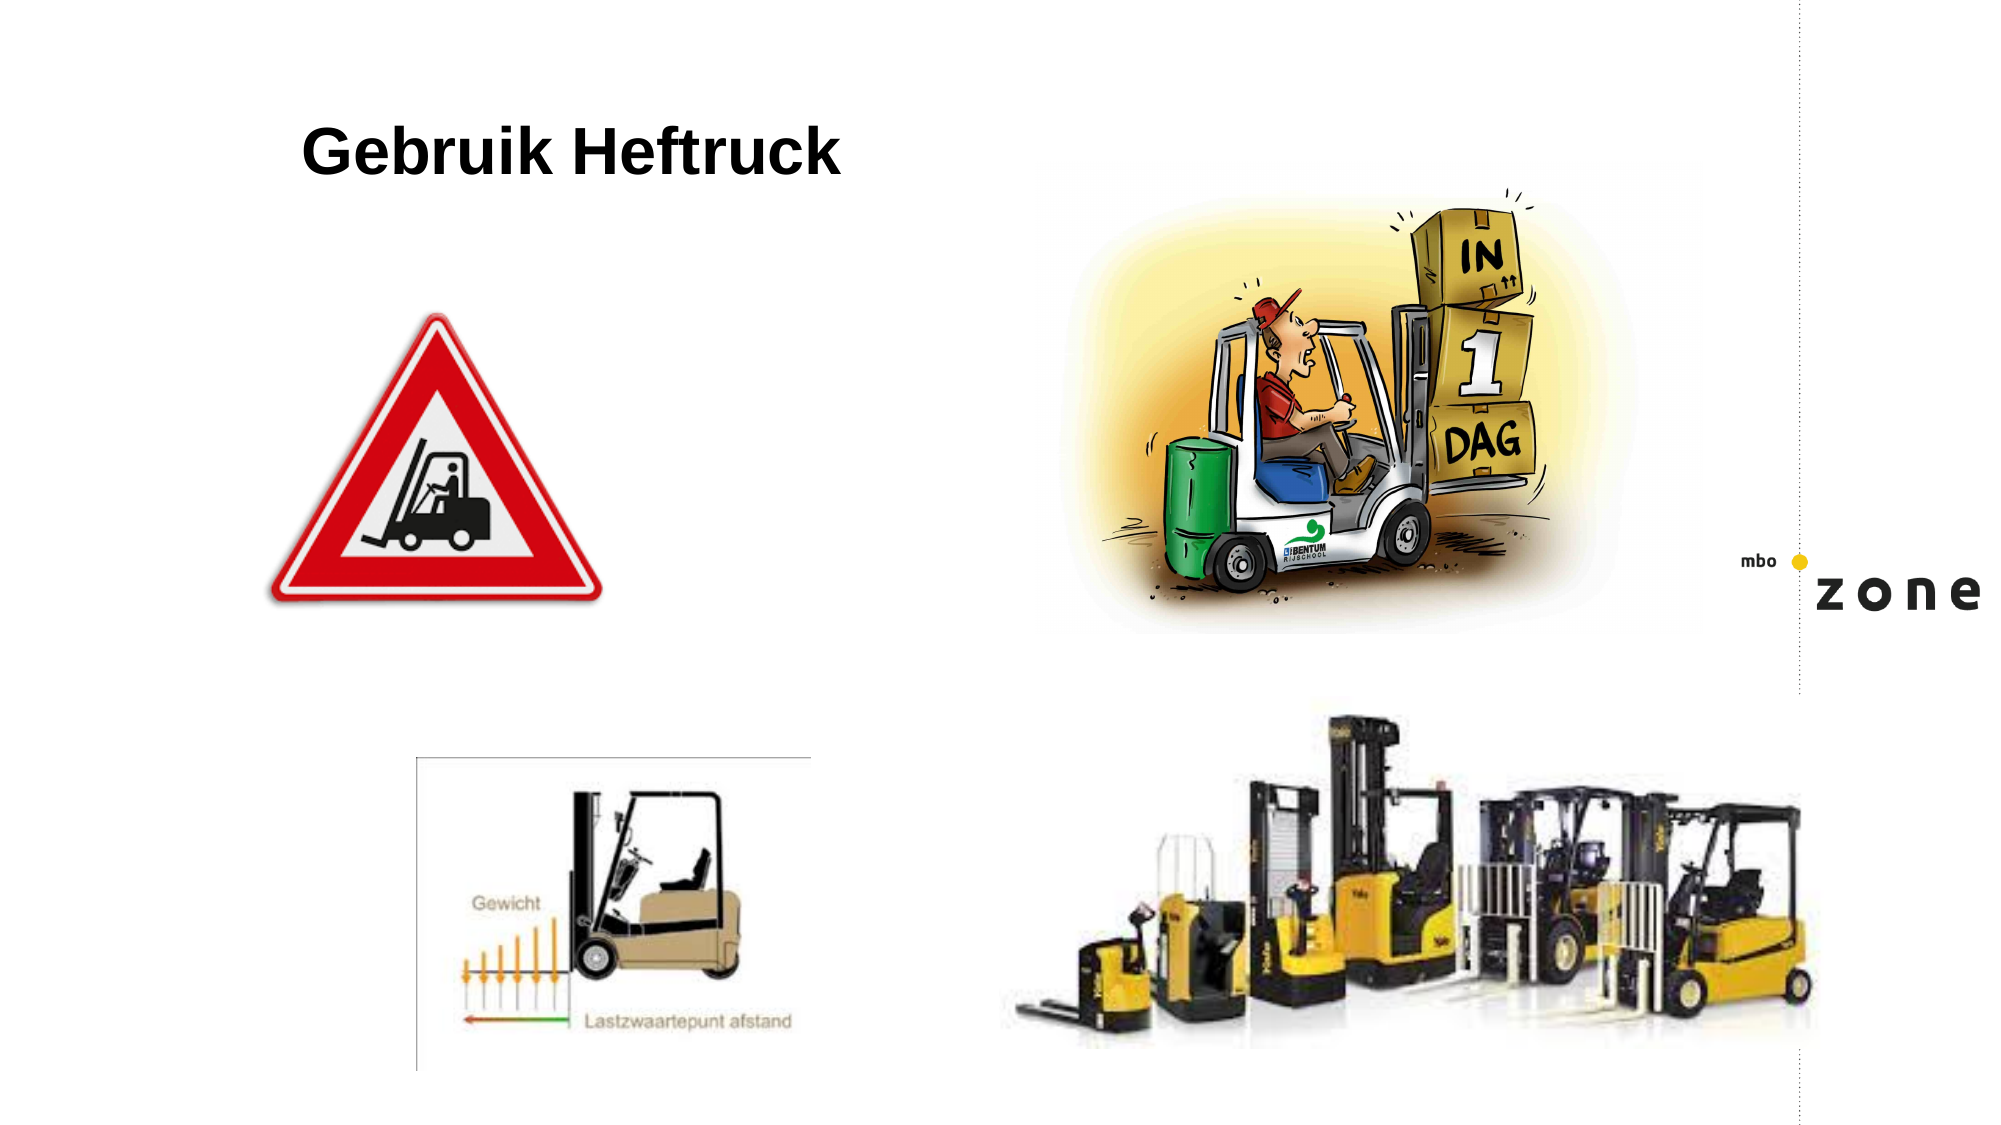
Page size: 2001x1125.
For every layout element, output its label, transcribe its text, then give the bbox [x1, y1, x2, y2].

picture [416, 757, 811, 1071]
picture [999, 0, 2001, 1125]
text_box Gebruik Heftruck [286, 100, 858, 196]
picture [261, 282, 614, 634]
